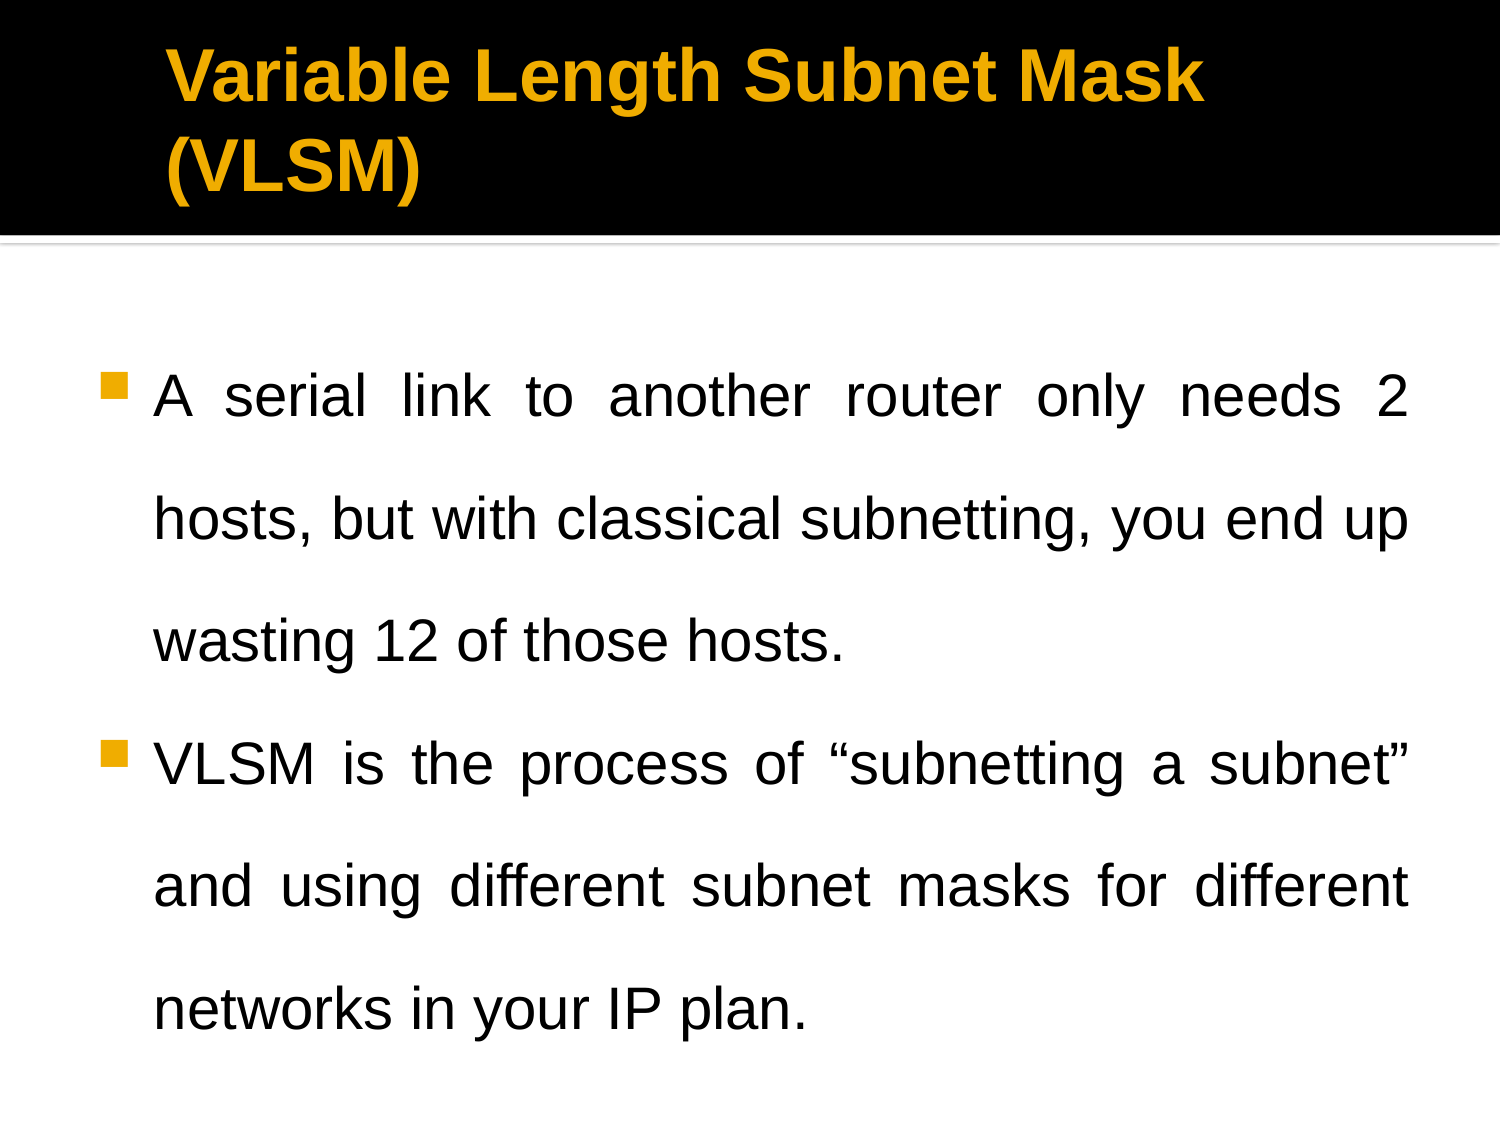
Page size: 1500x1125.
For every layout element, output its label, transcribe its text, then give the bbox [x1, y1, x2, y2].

title Variable Length Subnet Mask (VLSM) [150, 45, 1425, 188]
list A serial link to another router only needs 2 hosts, but with classical subnetting, you end up wasting 12 of those hosts. VLSM is the process of “subnetting a subnet” and using different subnet masks for different networks in your IP plan. [75, 291, 1425, 1050]
